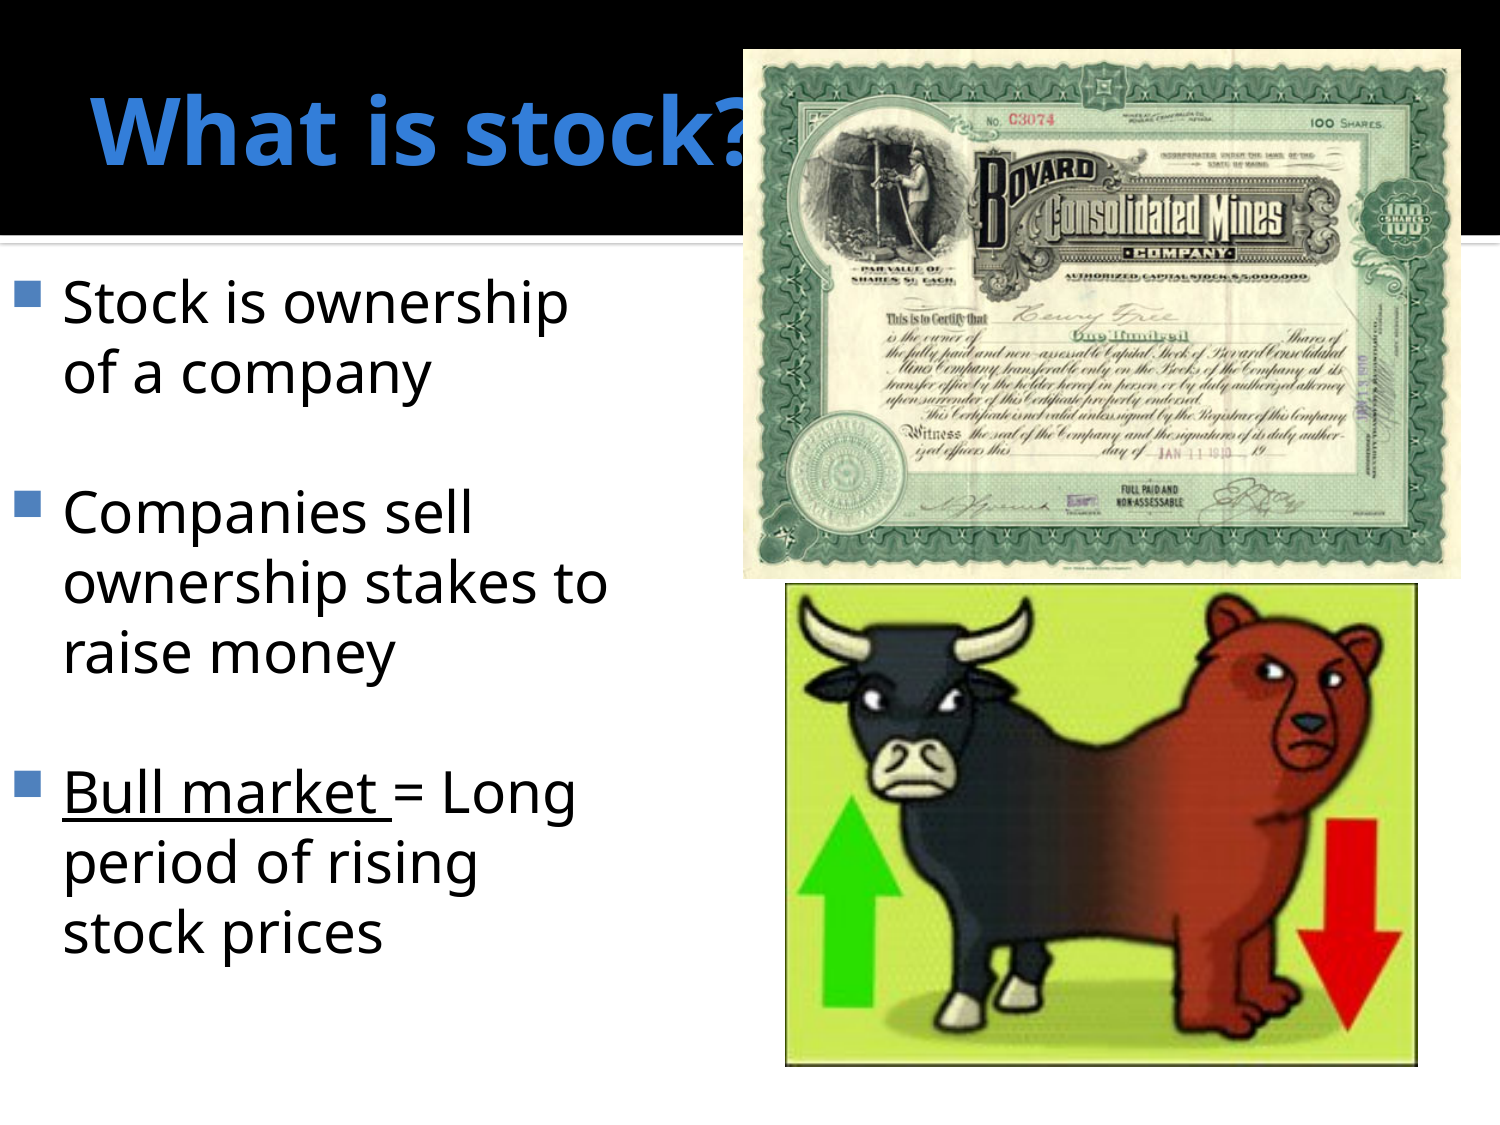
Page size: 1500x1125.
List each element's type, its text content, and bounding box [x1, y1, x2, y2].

list Stock is ownership of a company Companies sell ownership stakes to raise money Bull market = Long period of rising stock prices [0, 249, 638, 1100]
picture [785, 583, 1418, 1067]
picture [743, 49, 1461, 579]
title What is stock? [75, 24, 1425, 231]
